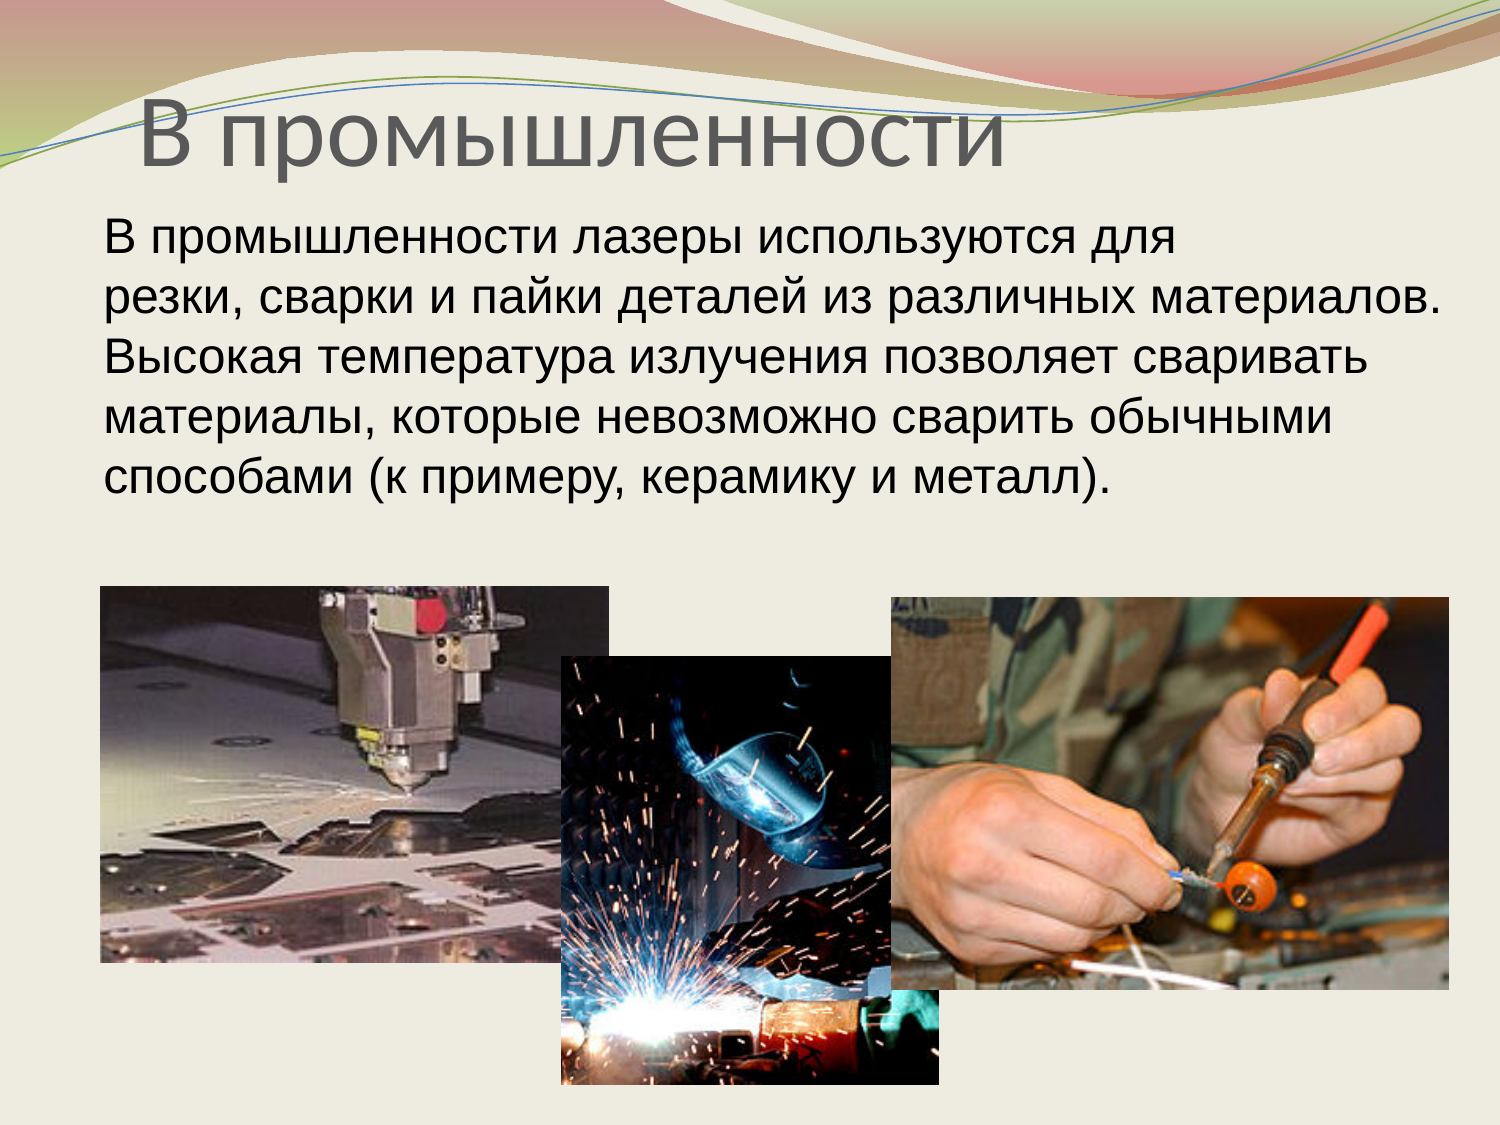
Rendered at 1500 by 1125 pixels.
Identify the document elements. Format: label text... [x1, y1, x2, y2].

title В промышленности [137, 0, 1500, 188]
picture [100, 585, 940, 1085]
picture [891, 597, 1449, 991]
text_box В промышленности лазеры используются для резки, сварки и пайки деталей из различных материалов. Высокая температура излучения позволяет сваривать материалы, которые невозможно сварить обычными способами (к примеру, керамику и металл). [88, 196, 1459, 511]
